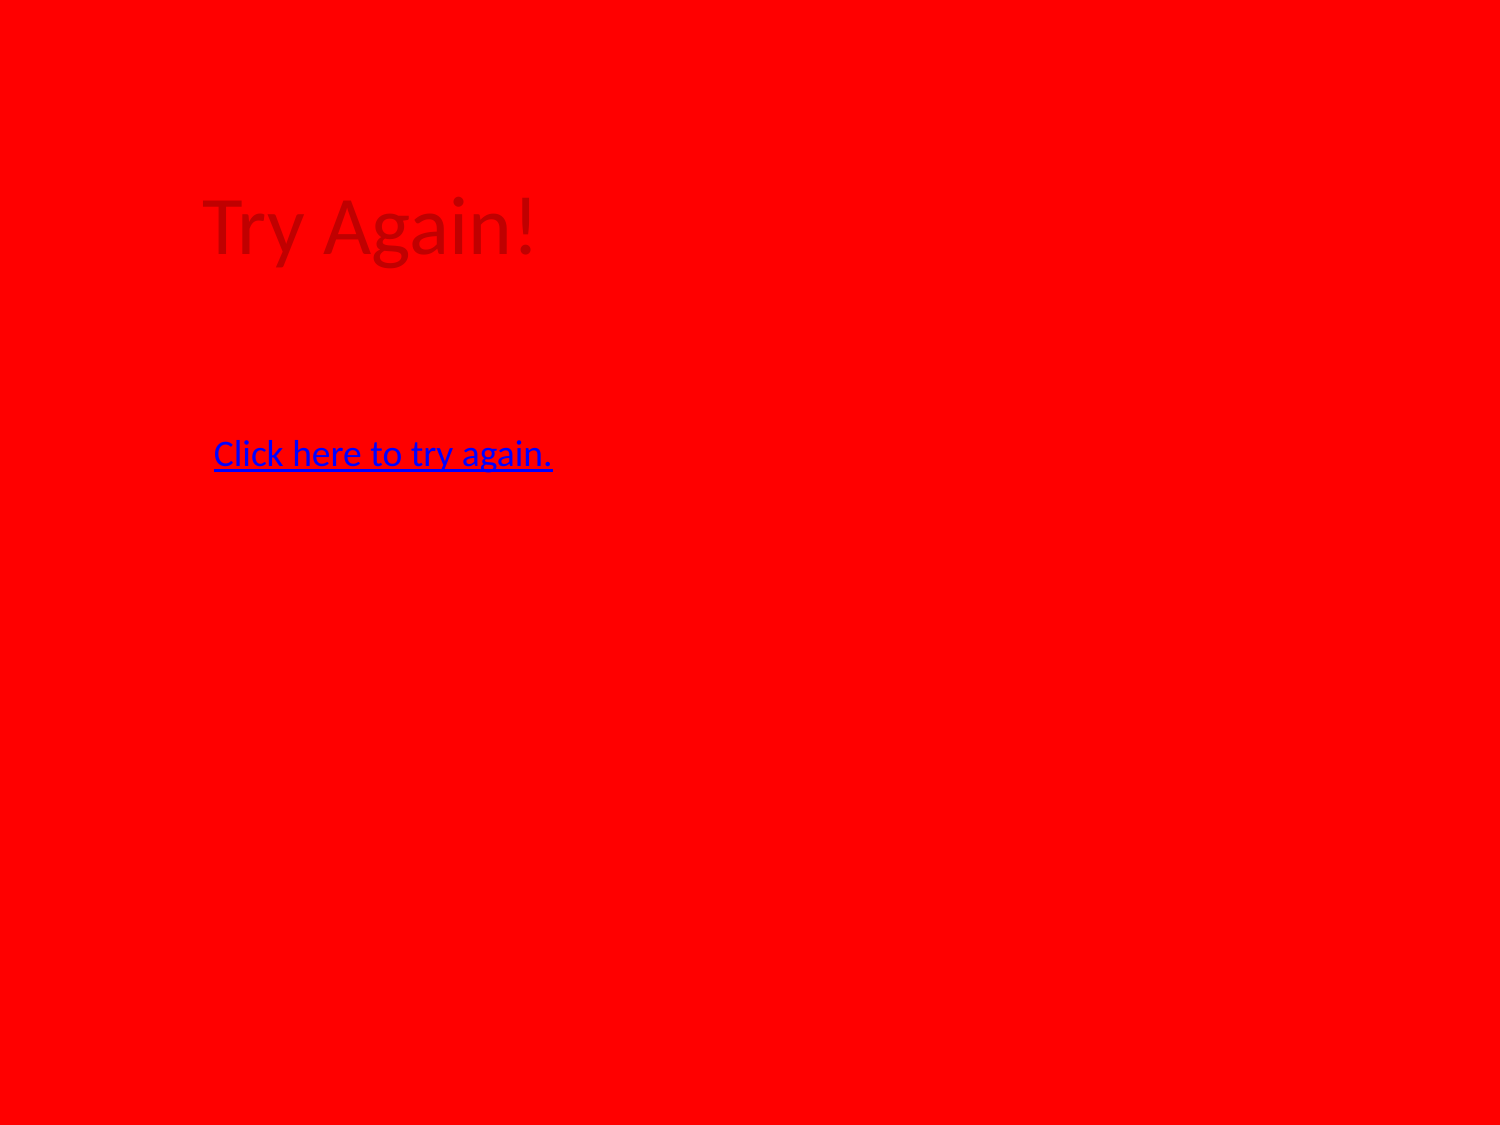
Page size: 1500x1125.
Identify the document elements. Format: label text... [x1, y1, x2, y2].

text_box Click here to try again. [199, 421, 1172, 482]
text_box Try Again! [187, 164, 1336, 279]
